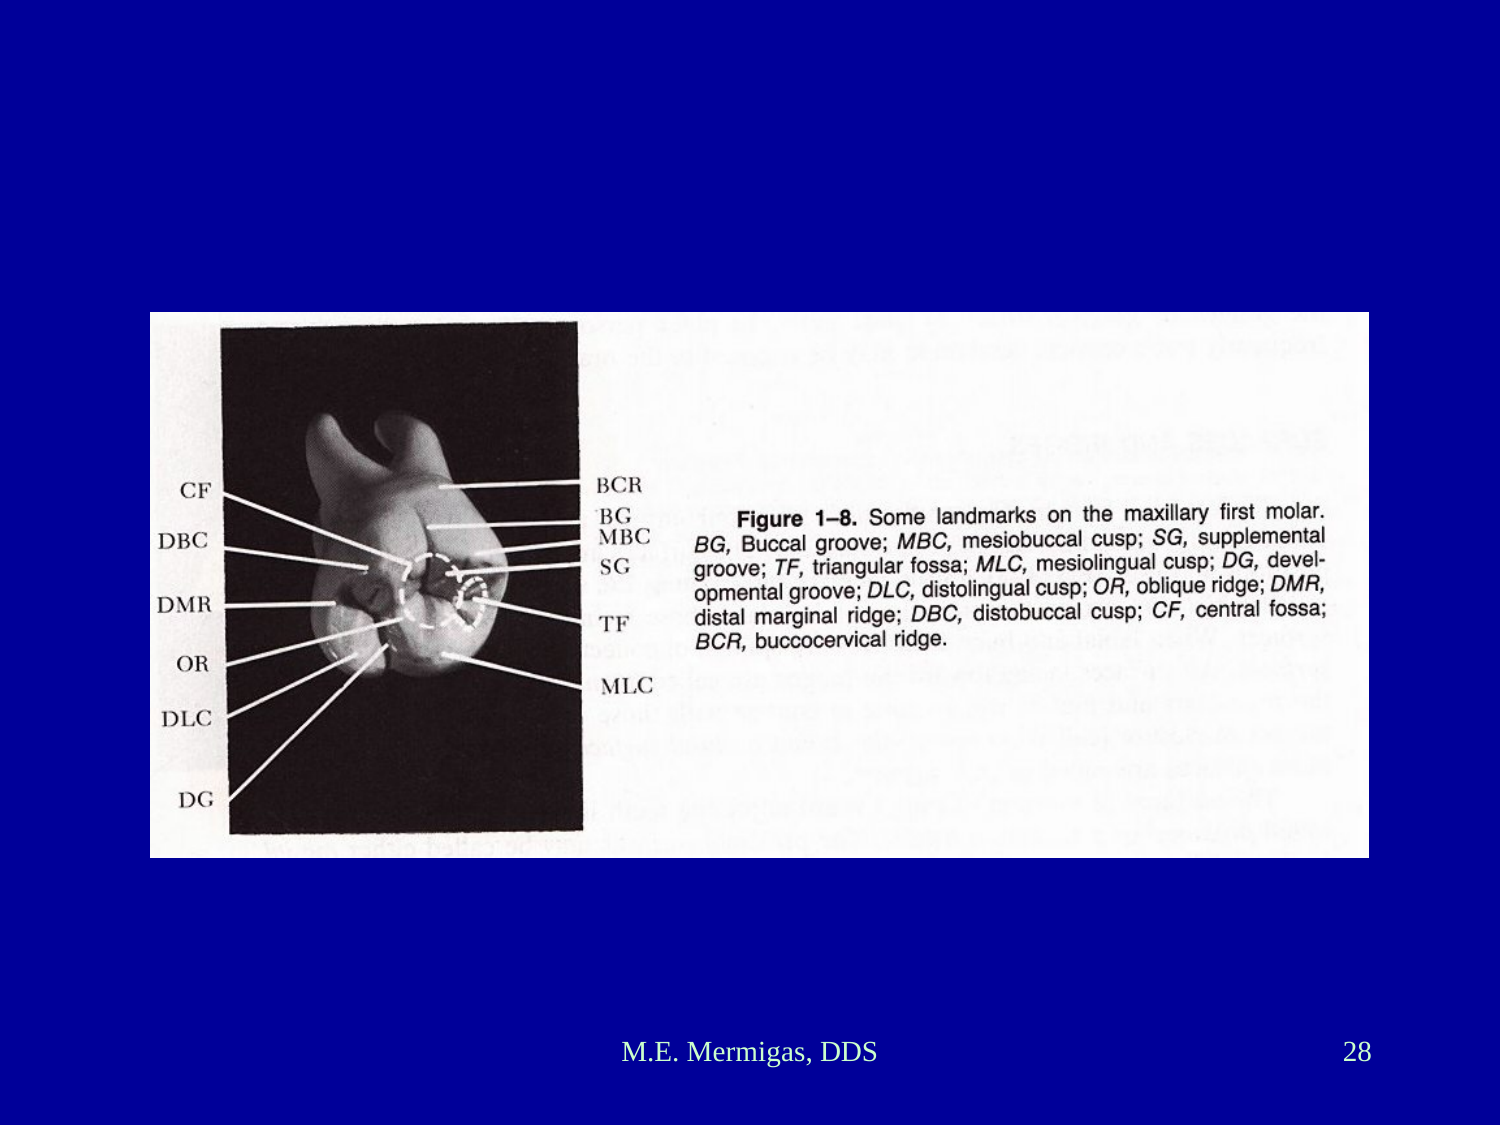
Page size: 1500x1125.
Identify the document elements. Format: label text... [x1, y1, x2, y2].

picture [149, 312, 1369, 858]
footer M.E. Mermigas, DDS [512, 1024, 988, 1101]
slide_number 28 [1074, 1024, 1388, 1101]
